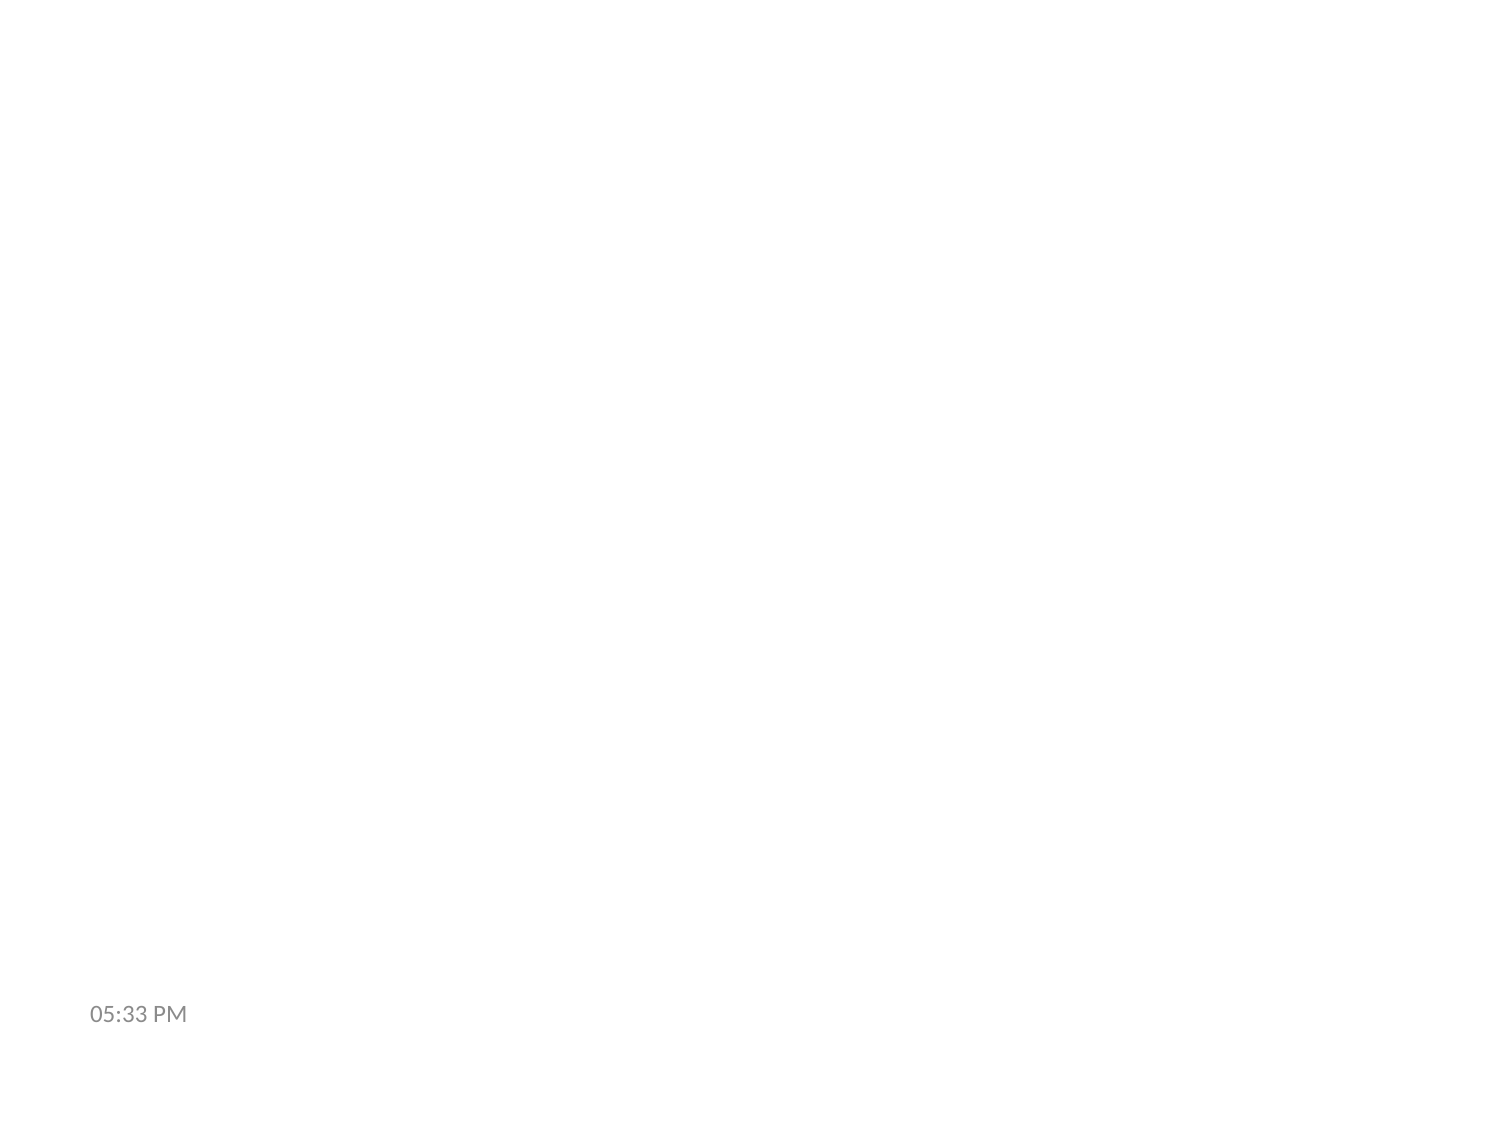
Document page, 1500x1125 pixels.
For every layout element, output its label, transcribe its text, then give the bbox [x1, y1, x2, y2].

text_box 3:35 PM [75, 982, 425, 1043]
